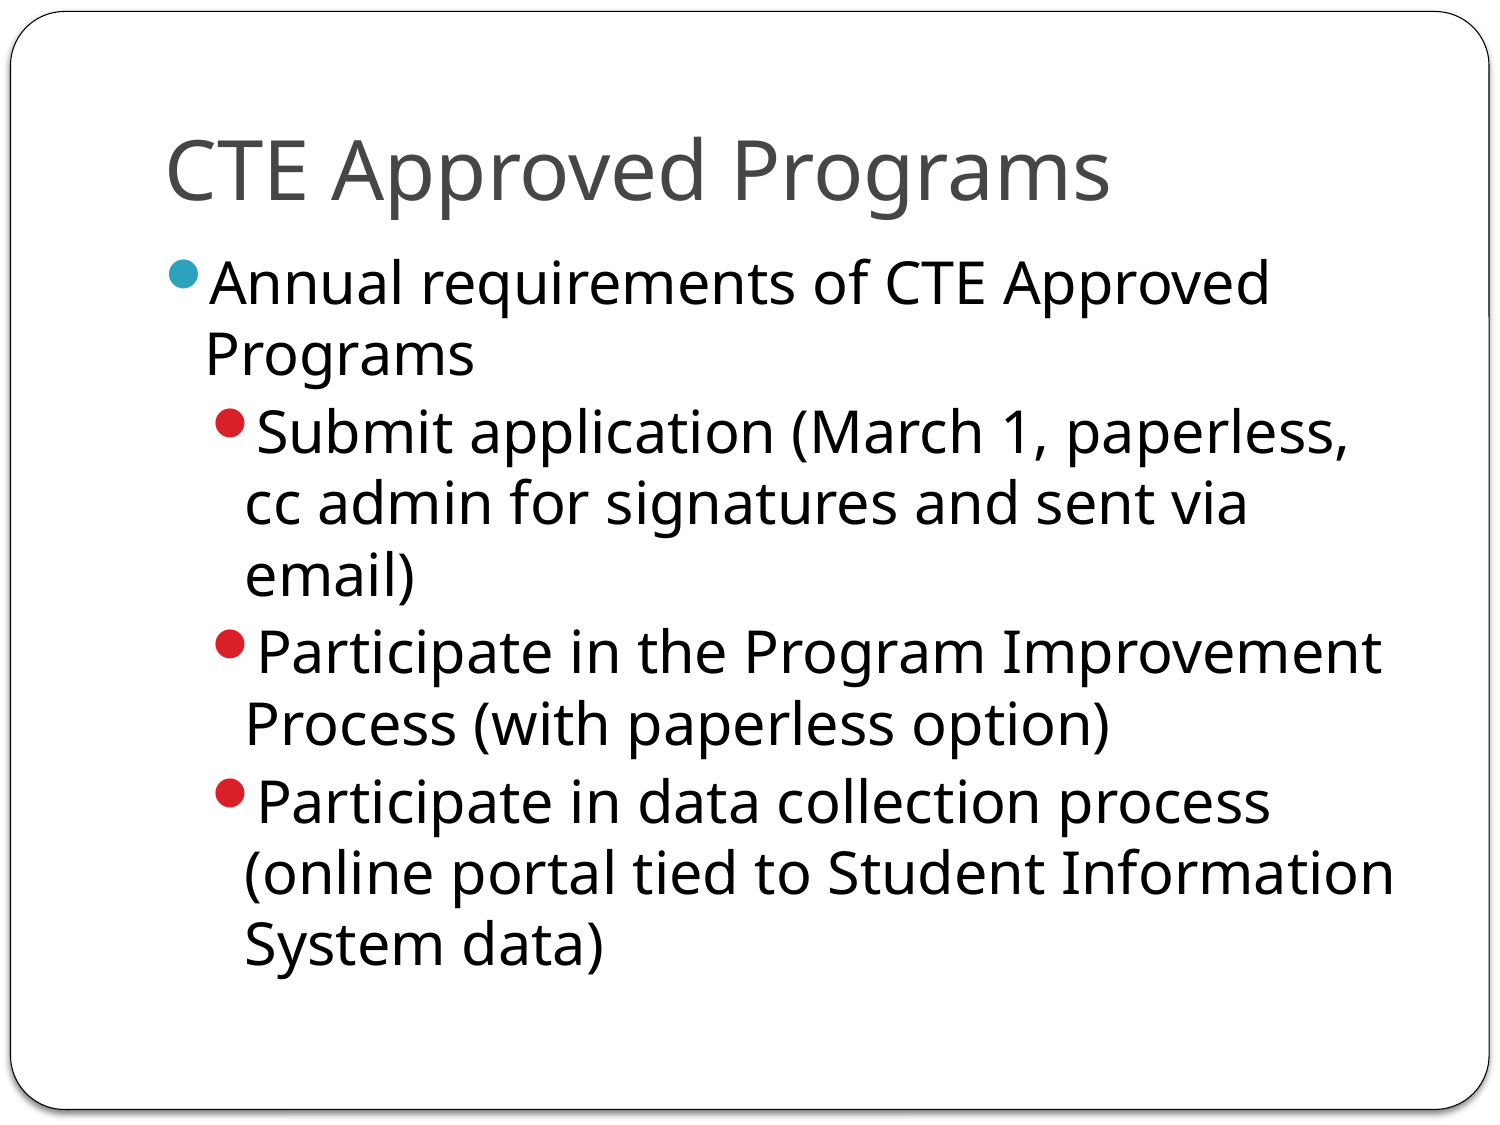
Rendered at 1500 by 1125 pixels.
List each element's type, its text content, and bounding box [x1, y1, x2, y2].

title CTE Approved Programs [150, 45, 1425, 233]
list Annual requirements of CTE Approved Programs Submit application (March 1, paperless, cc admin for signatures and sent via email) Participate in the Program Improvement Process (with paperless option) Participate in data collection process (online portal tied to Student Information System data) [150, 237, 1425, 988]
